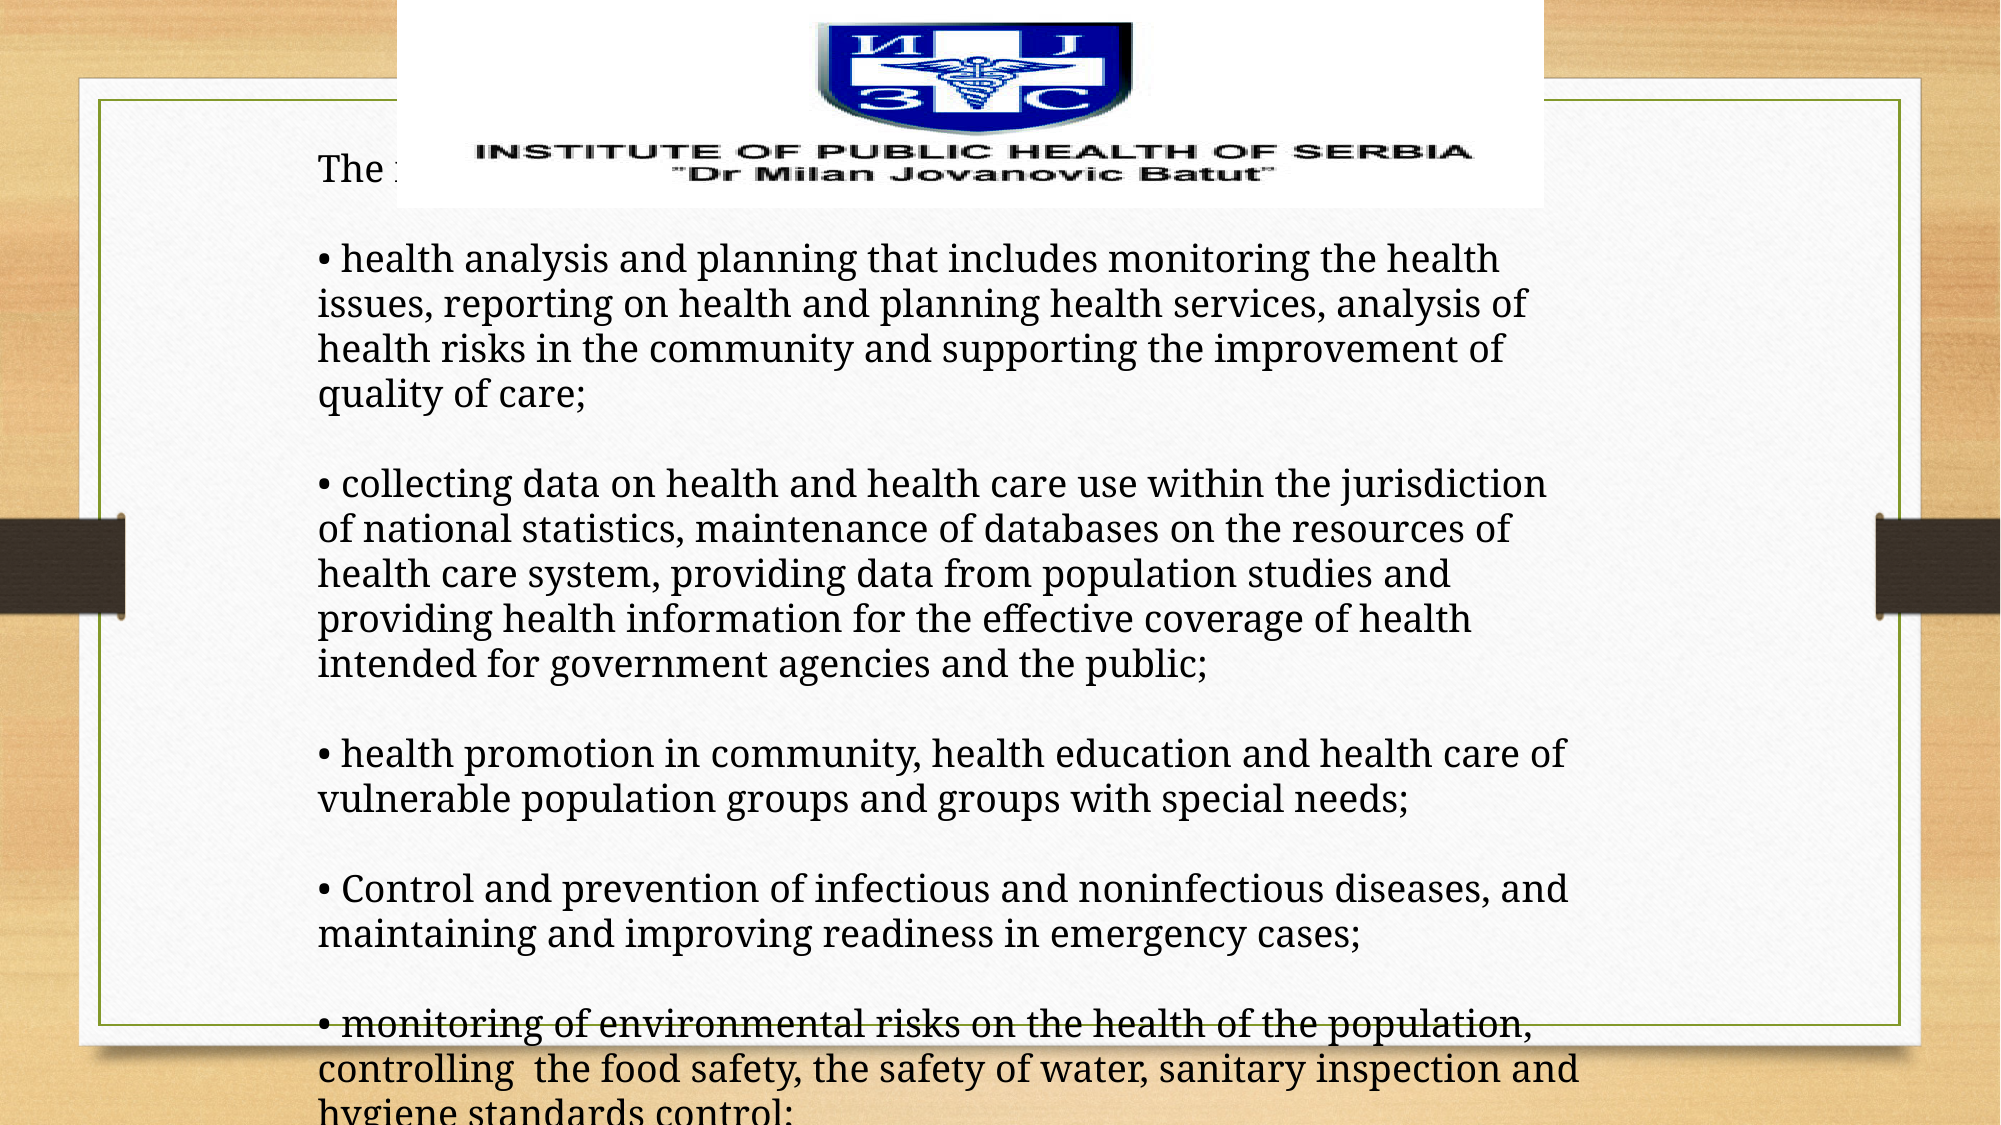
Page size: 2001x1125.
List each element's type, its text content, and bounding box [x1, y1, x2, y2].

text_box The main tasks of the Institute are: • health analysis and planning that includes monitoring the health issues, reporting on health and planning health services, analysis of health risks in the community and supporting the improvement of quality of care; • collecting data on health and health care use within the jurisdiction of national statistics, maintenance of databases on the resources of health care system, providing data from population studies and providing health information for the effective coverage of health intended for government agencies and the public; • health promotion in community, health education and health care of vulnerable population groups and groups with special needs; • Control and prevention of infectious and noninfectious diseases, and maintaining and improving readiness in emergency cases; • monitoring of environmental risks on the health of the population, controlling the food safety, the safety of water, sanitary inspection and hygiene standards control; • public health microbiology and clinical microbiology. [303, 137, 1603, 1125]
picture [0, 0, 2001, 1125]
